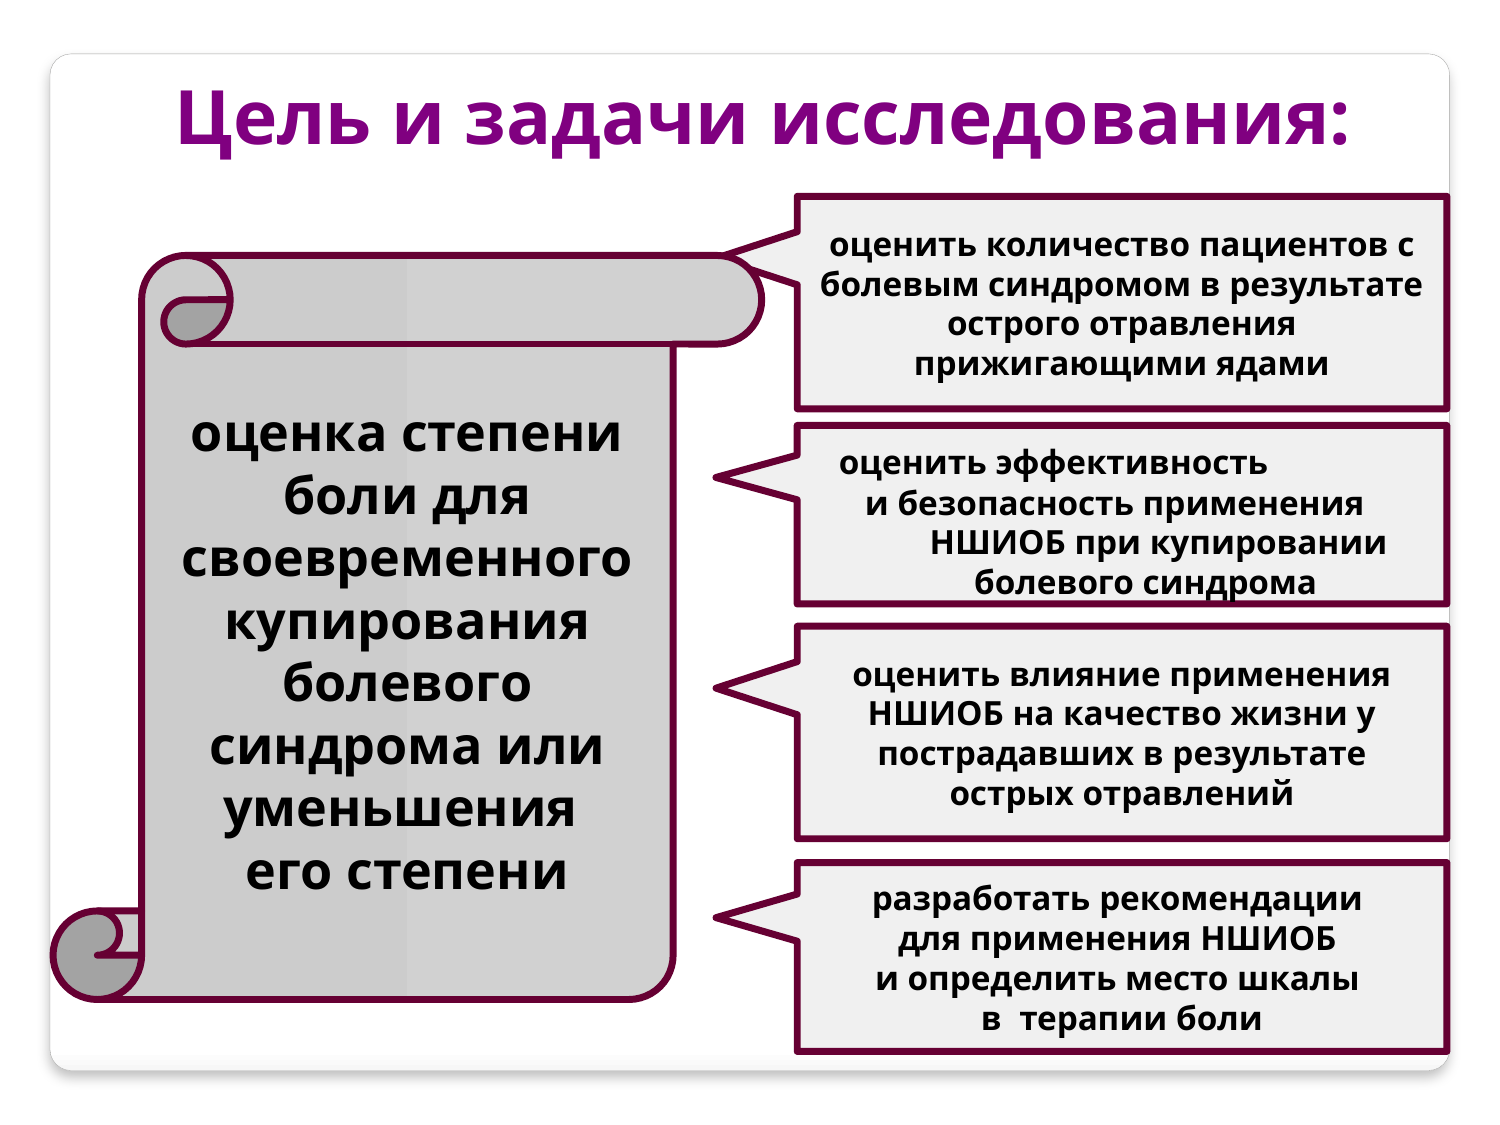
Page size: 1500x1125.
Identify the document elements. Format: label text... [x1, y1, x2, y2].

list Цель и задачи исследования: [53, 54, 1459, 176]
text_box оценить эффективность и безопасность применения НШИОБ при купировании болевого синдрома [820, 434, 1471, 647]
text_box [712, 421, 1451, 608]
text_box разработать рекомендации для применения НШИОБ и определить место шкалы в терапии боли [712, 859, 1451, 1055]
text_box оценка степени боли для своевременного купирования болевого синдрома или уменьшения его степени [49, 251, 766, 1003]
text_box оценить влияние применения НШИОБ на качество жизни у пострадавших в результате острых отравлений [712, 622, 1451, 843]
text_box оценить количество пациентов с болевым синдромом в результате острого отравления прижигающими ядами [723, 192, 1451, 413]
